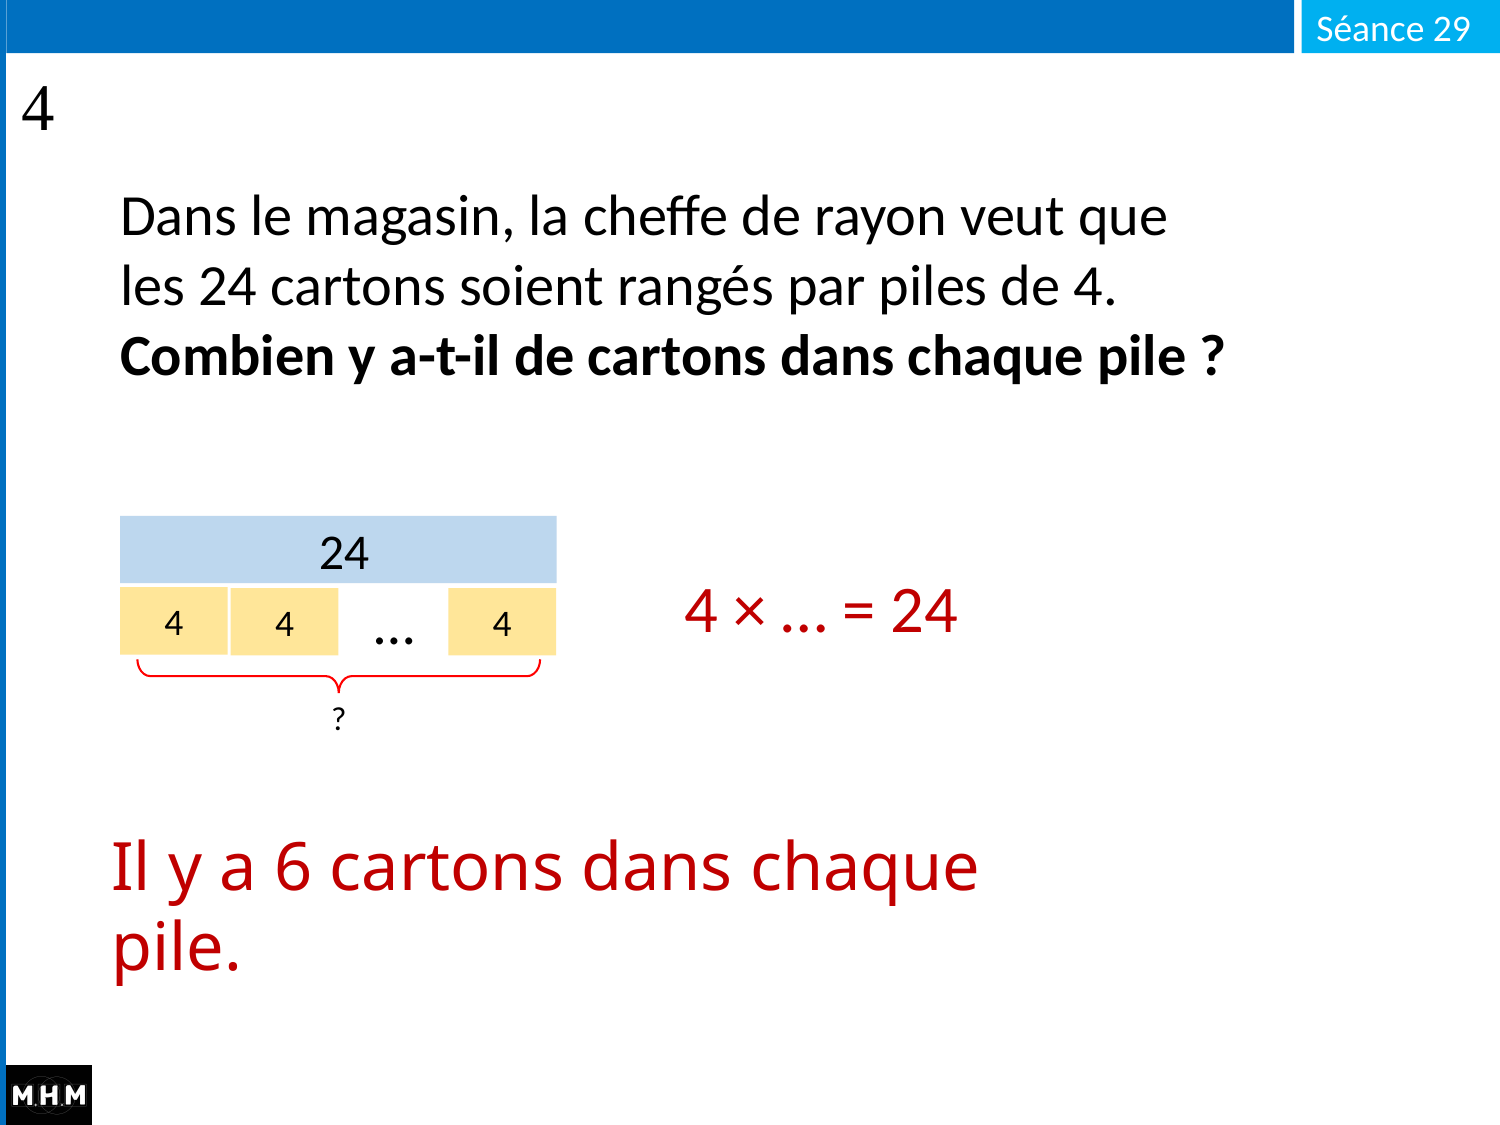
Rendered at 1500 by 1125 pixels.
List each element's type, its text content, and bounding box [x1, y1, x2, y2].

text_box Dans le magasin, la cheffe de rayon veut que les 24 cartons soient rangés par piles de 4. Combien y a-t-il de cartons dans chaque pile ? [105, 169, 1253, 395]
text_box Il y a 6 cartons dans chaque pile. [96, 816, 1027, 991]
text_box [120, 515, 557, 751]
picture [6, 1065, 92, 1125]
text_box 4 × … = 24 [654, 558, 1500, 654]
